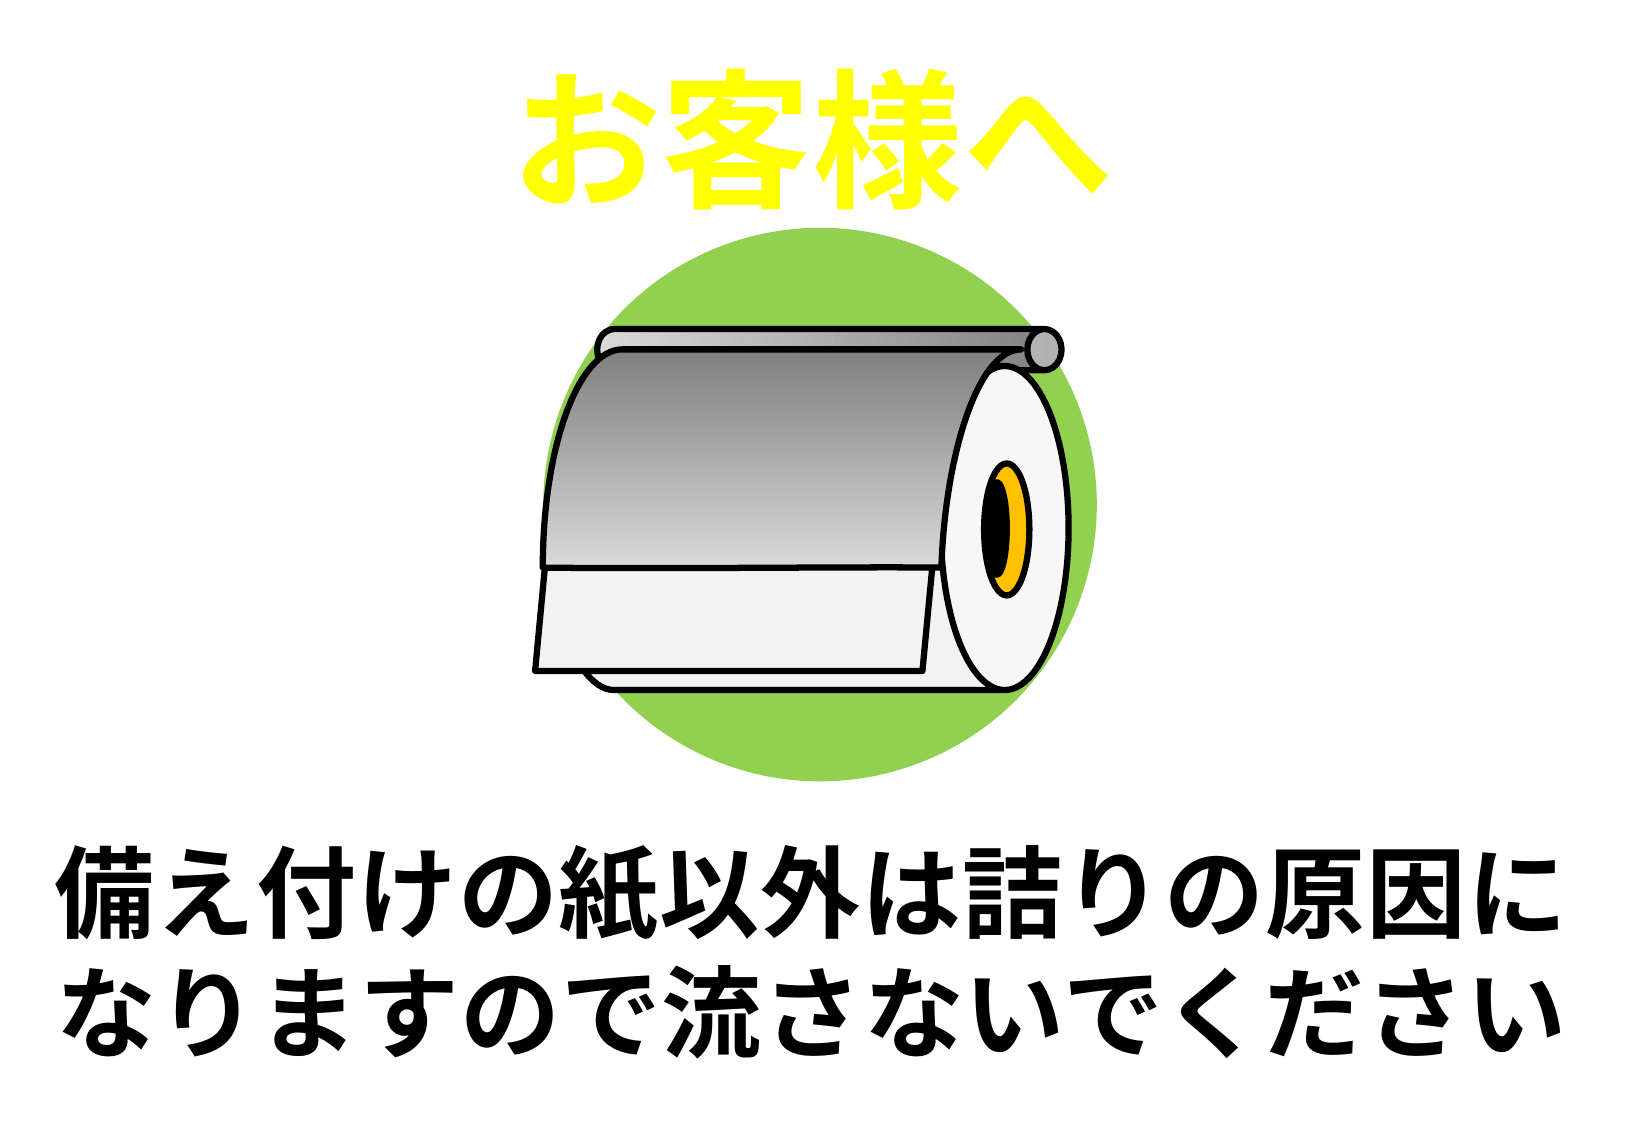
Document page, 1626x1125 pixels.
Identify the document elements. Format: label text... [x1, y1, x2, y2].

text_box 備え付けの紙以外は詰りの原因になりますので流さないでください [0, 822, 1625, 1078]
text_box お客様へ [0, 38, 1625, 234]
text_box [534, 227, 1098, 782]
